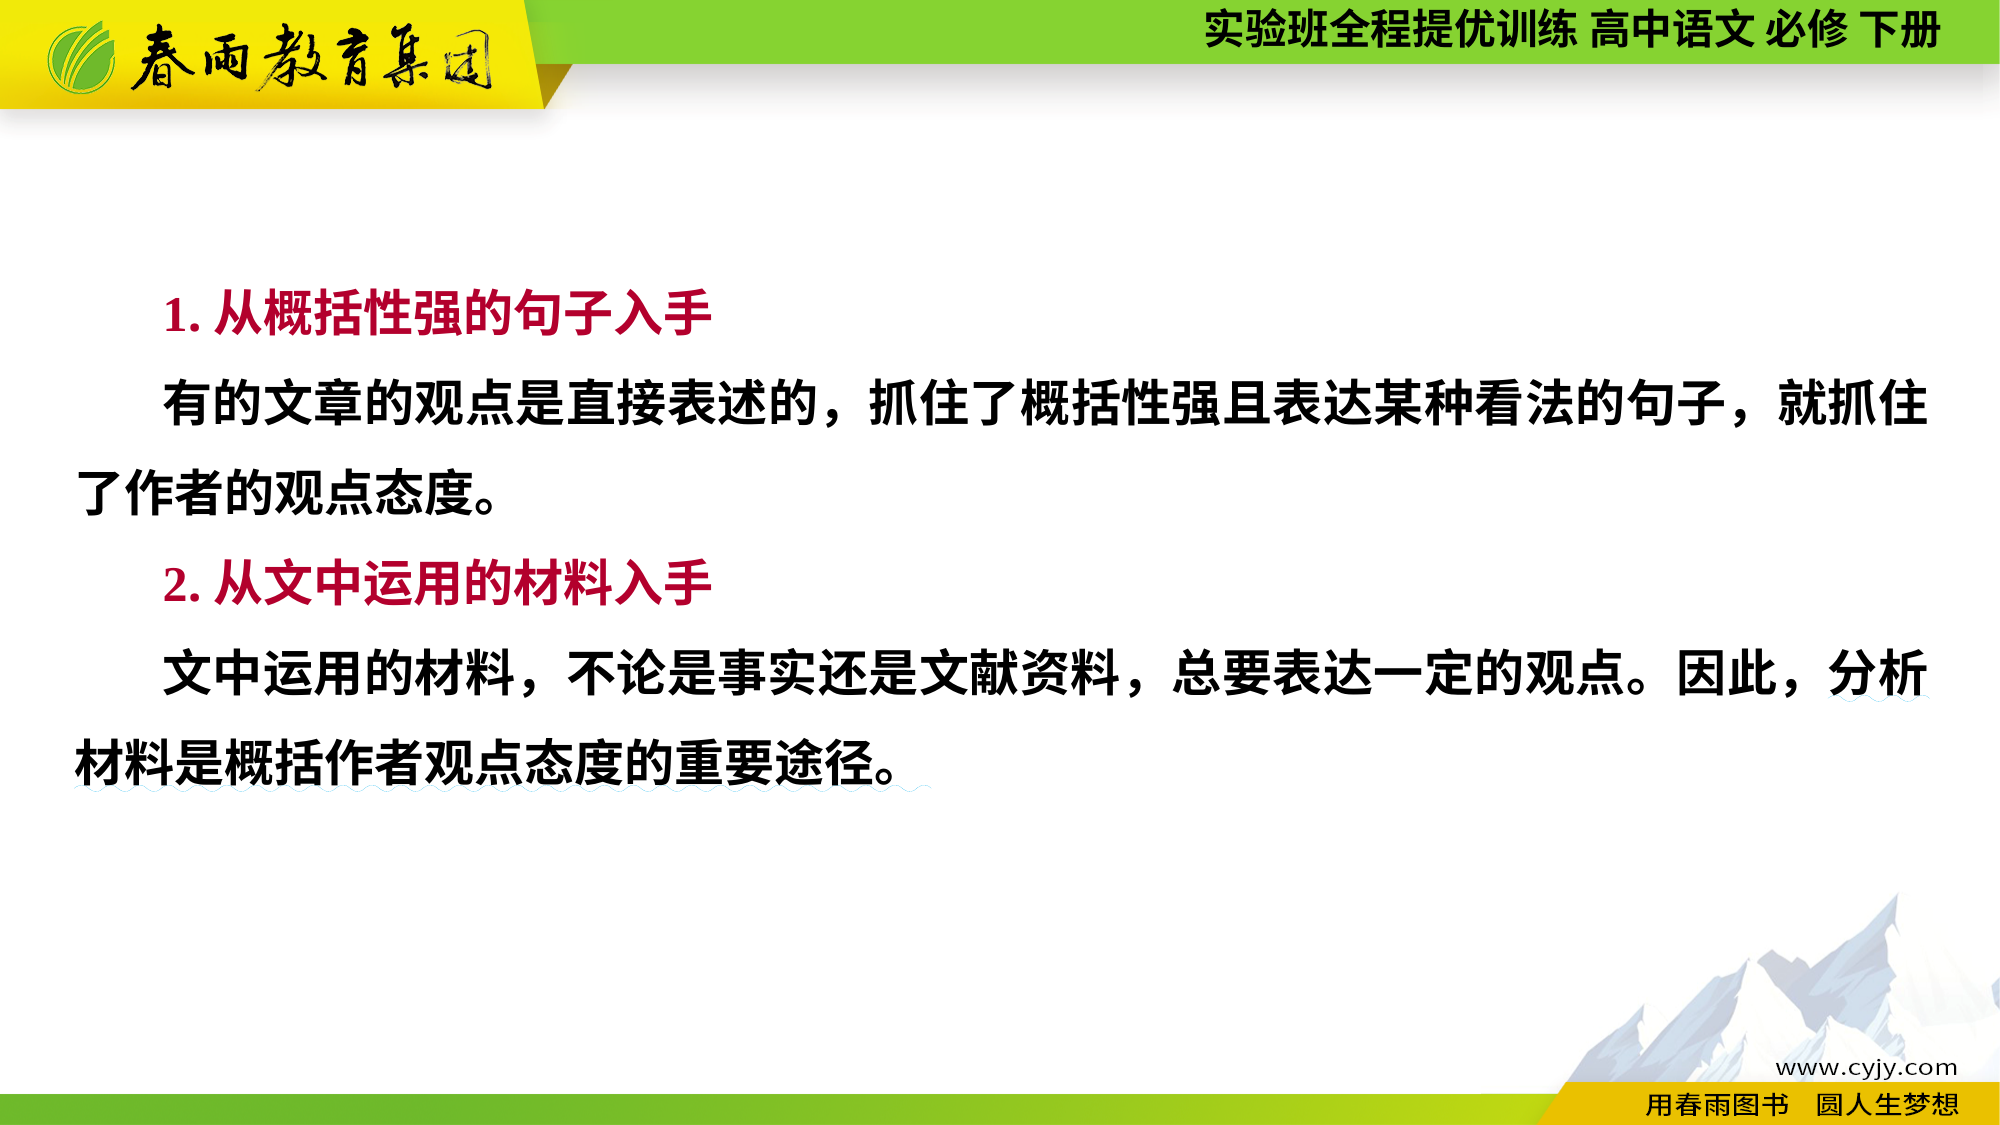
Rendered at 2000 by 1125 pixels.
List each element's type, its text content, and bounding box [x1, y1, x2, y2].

list 1.从概括性强的句子入手 有的文章的观点是直接表述的，抓住了概括性强且表达某种看法的句子，就抓住了作者的观点态度。 2.从文中运用的材料入手 文中运用的材料，不论是事实还是文献资料，总要表达一定的观点。因此，分析材料是概括作者观点态度的重要途径。 [59, 243, 1944, 804]
picture [0, 0, 2000, 1125]
